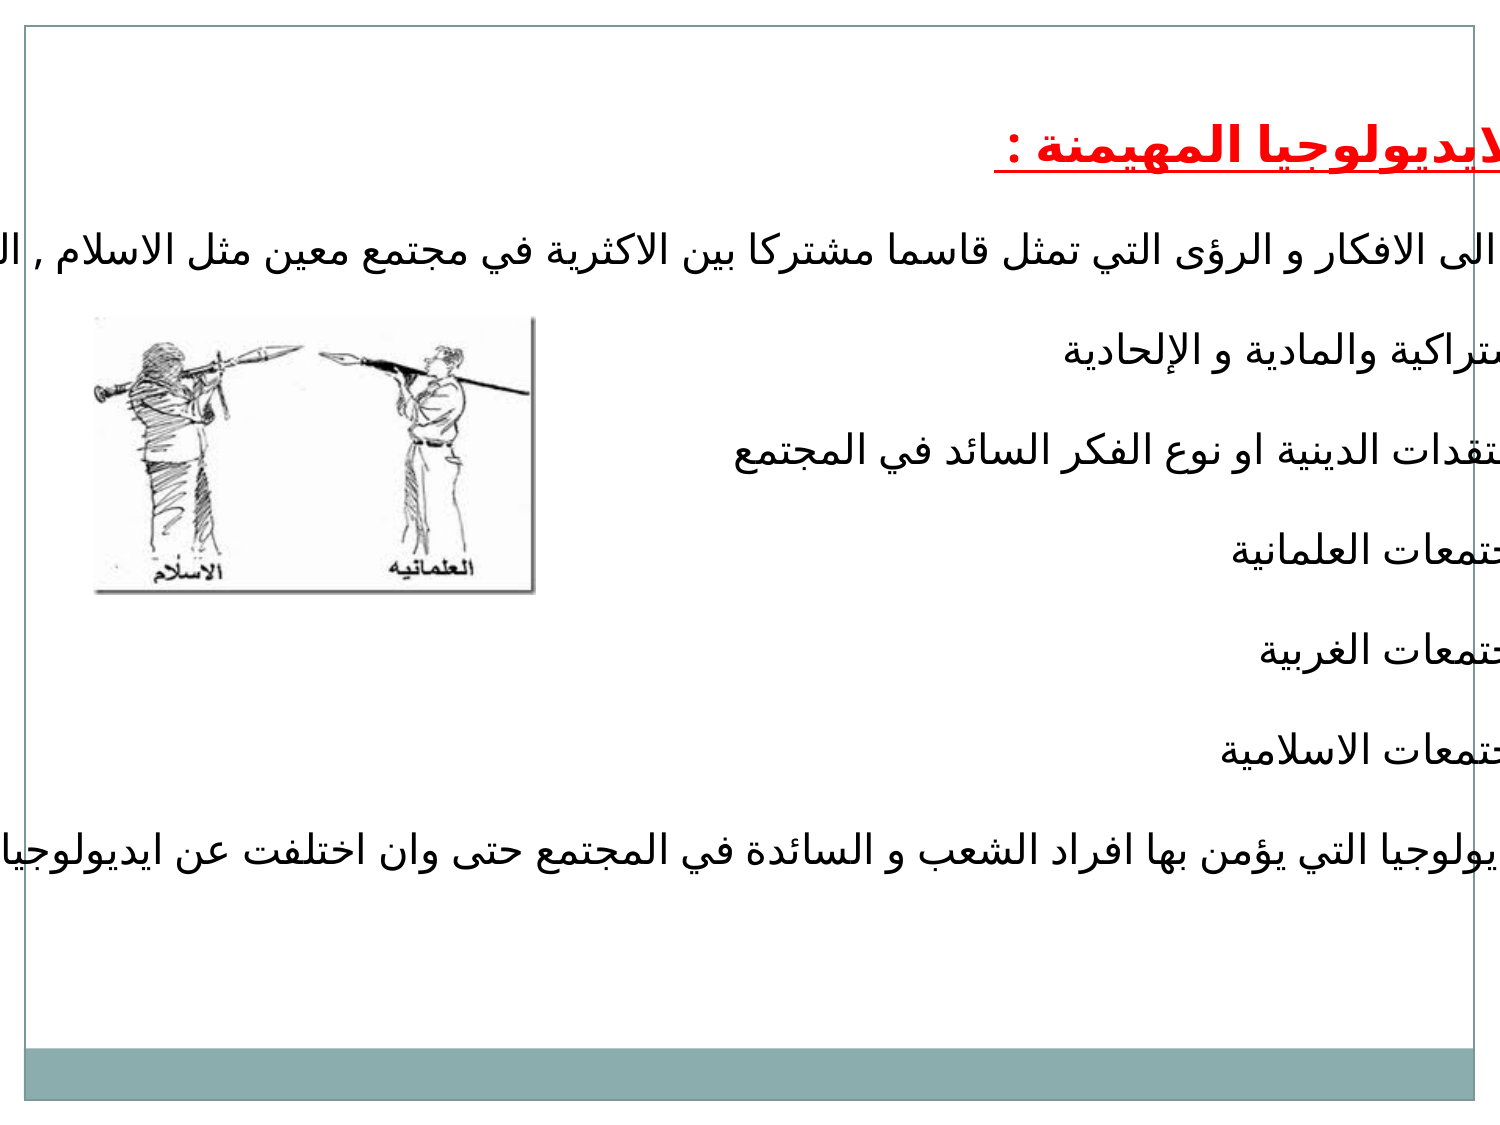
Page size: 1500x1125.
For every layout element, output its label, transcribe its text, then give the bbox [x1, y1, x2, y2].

picture [93, 316, 537, 595]
text_box 1- الايديولوجيا المهيمنة : تشير الى الافكار و الرؤى التي تمثل قاسما مشتركا بين الاكثرية في مجتمع معين مثل الاسلام , الليبرالية و الاشتراكية والمادية و الإلحادية المعتقدات الدينية او نوع الفكر السائد في المجتمع المجتمعات العلمانية المجتمعات الغربية المجتمعات الاسلامية الايديولوجيا التي يؤمن بها افراد الشعب و السائدة في المجتمع حتى وان اختلفت عن ايديولوجيا النخبة [0, 105, 1500, 881]
